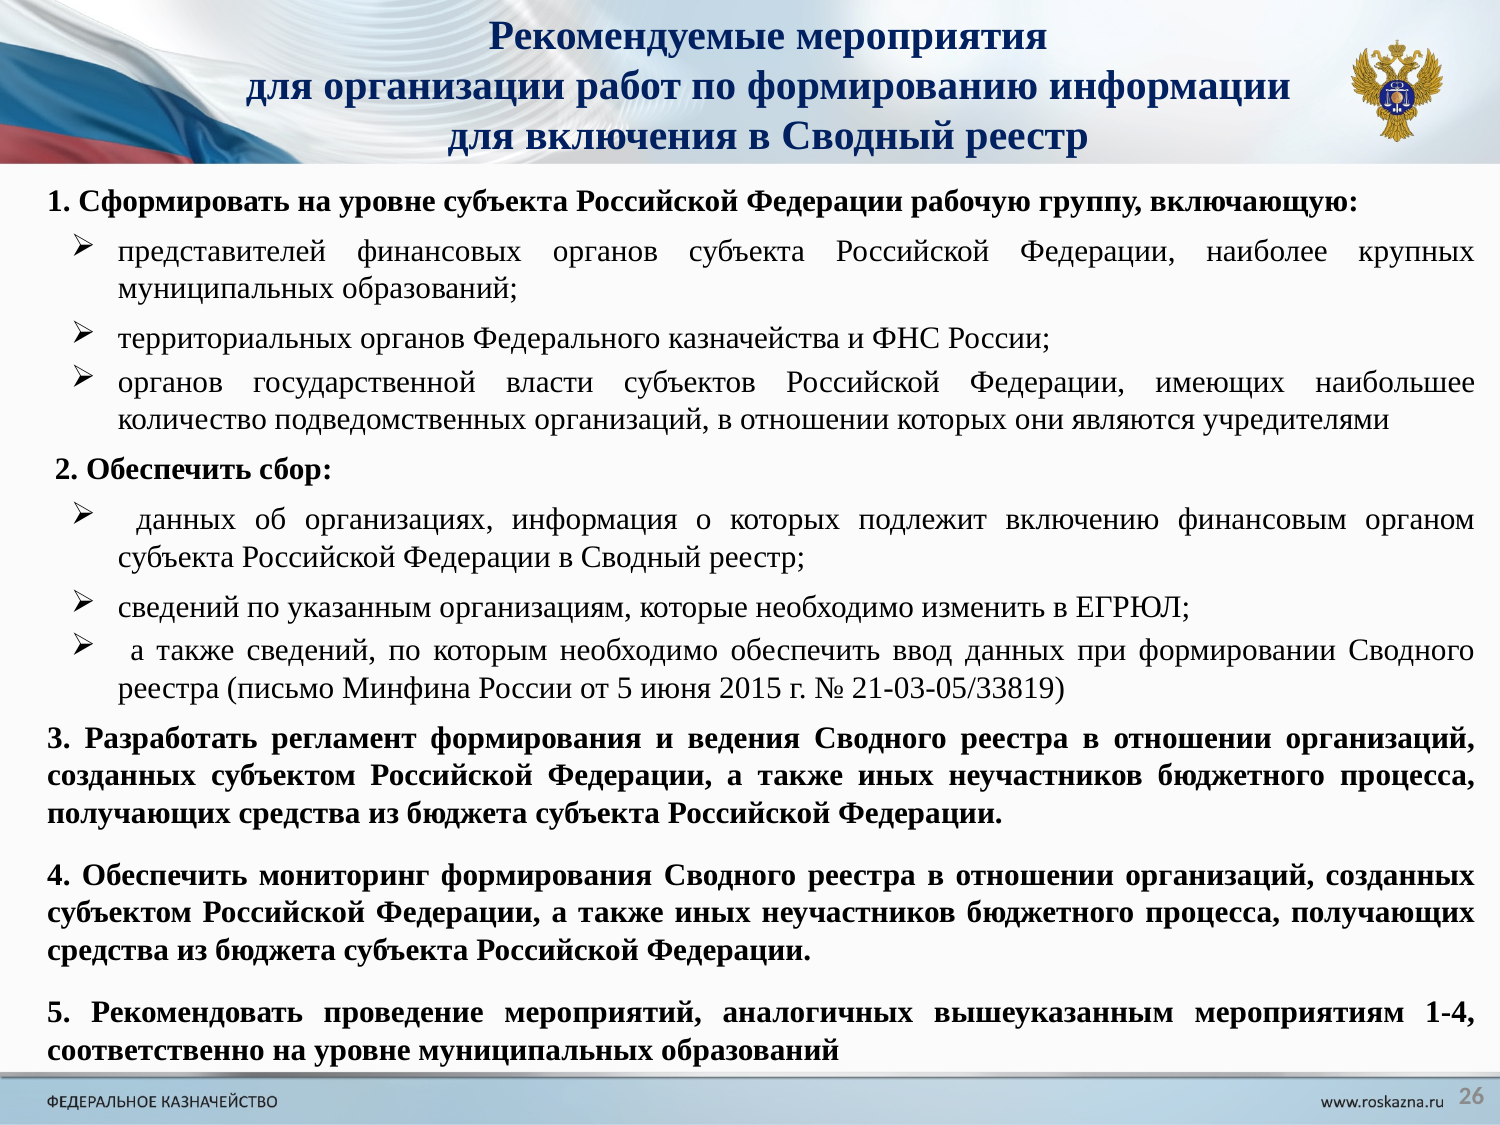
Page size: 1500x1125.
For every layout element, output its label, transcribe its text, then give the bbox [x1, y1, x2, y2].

picture [0, 0, 1500, 1125]
slide_number 26 [1149, 1065, 1500, 1125]
text_box Рекомендуемые мероприятия для организации работ по формированию информации для включения в Сводный реестр [159, 0, 1388, 165]
text_box 1. Сформировать на уровне субъекта Российской Федерации рабочую группу, включающую: представителей финансовых органов субъекта Российской Федерации, наиболее крупных муниципальных образований; территориальных органов Федерального казначейства и ФНС России; органов государственной власти субъектов Российской Федерации, имеющих наибольшее количество подведомственных организаций, в отношении которых они являются учредителями 2. Обеспечить сбор: данных об организациях, информация о которых подлежит включению финансовым органом субъекта Российской Федерации в Сводный реестр; сведений по указанным организациям, которые необходимо изменить в ЕГРЮЛ; а также сведений, по которым необходимо обеспечить ввод данных при формировании Сводного реестра (письмо Минфина России от 5 июня 2015 г. № 21-03-05/33819) 3. Разработать регламент формирования и ведения Сводного реестра в отношении организаций, созданных субъектом Российской Федерации, а также иных неучастников бюджетного процесса, получающих средства из бюджета субъекта Российской Федерации. 4. Обеспечить мониторинг формирования Сводного реестра в отношении организаций, созданных субъектом Российской Федерации, а также иных неучастников бюджетного процесса, получающих средства из бюджета субъекта Российской Федерации. 5. Рекомендовать проведение мероприятий, аналогичных вышеуказанным мероприятиям 1-4, соответственно на уровне муниципальных образований [26, 172, 1492, 1074]
